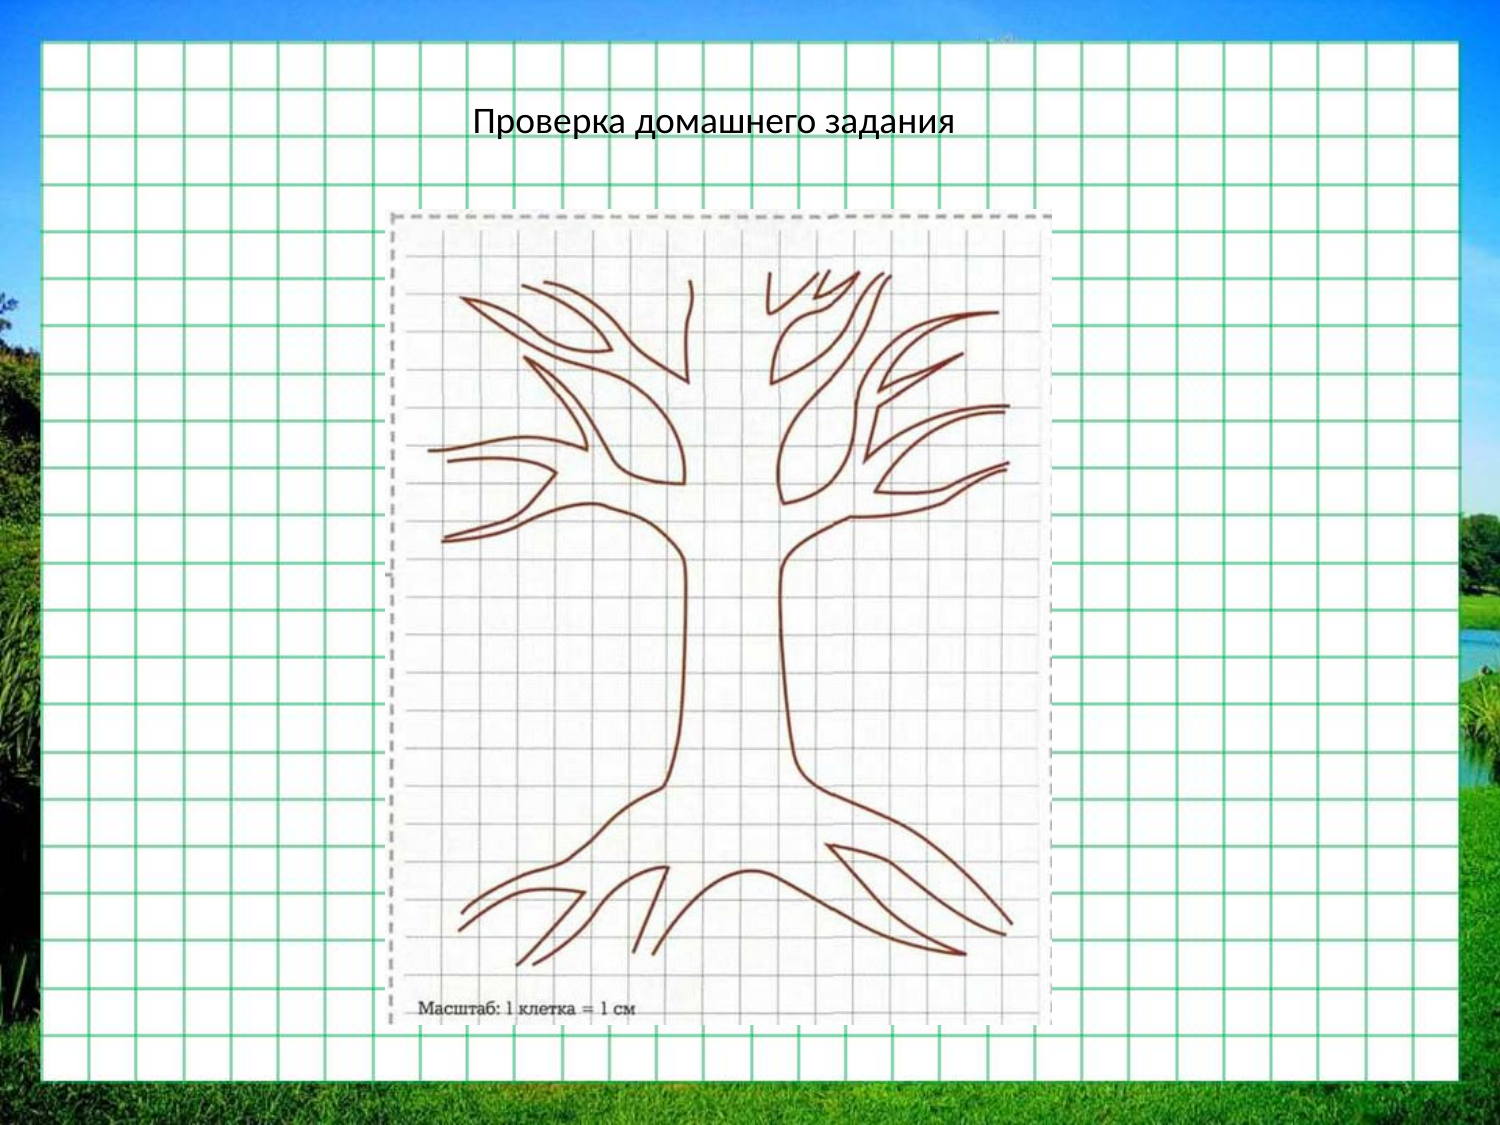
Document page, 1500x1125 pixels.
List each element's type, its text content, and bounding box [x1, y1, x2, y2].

text_box Проверка домашнего задания [457, 88, 980, 149]
picture [0, 0, 1500, 1125]
